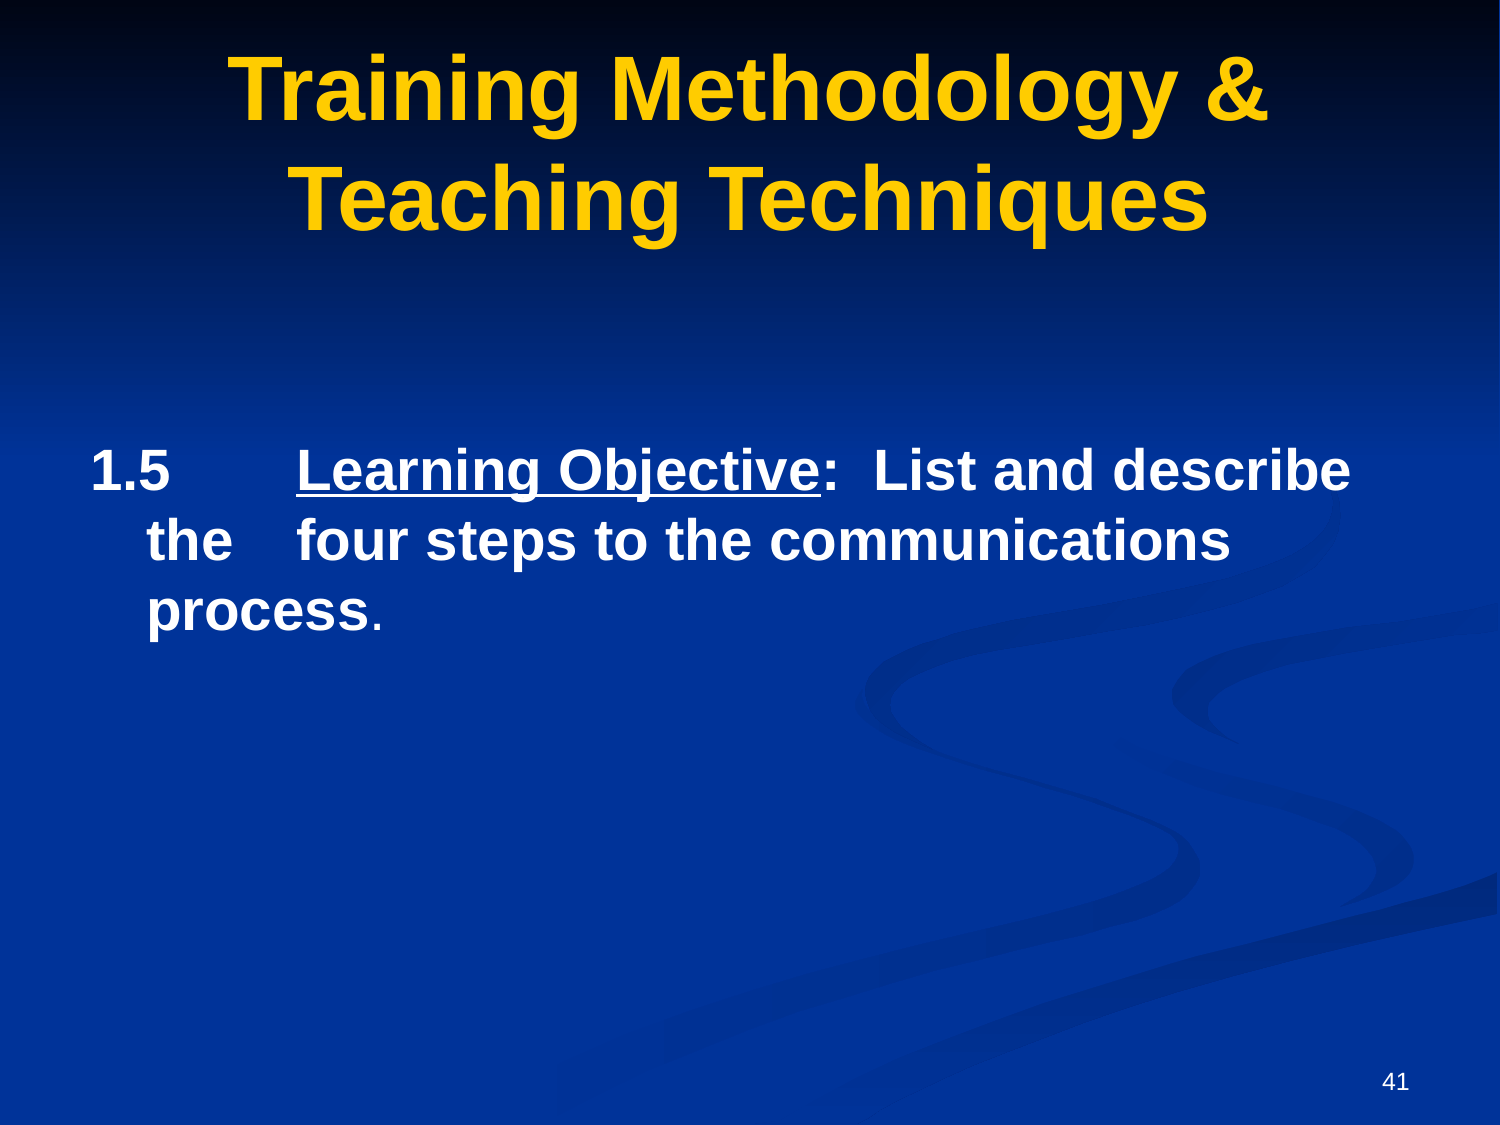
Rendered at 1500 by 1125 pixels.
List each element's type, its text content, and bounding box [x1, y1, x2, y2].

title Training Methodology & Teaching Techniques [74, 44, 1426, 233]
list 1.5 Learning Objective: List and describe the four steps to the communications process. [74, 424, 1426, 1038]
slide_number 41 [1074, 1038, 1426, 1104]
